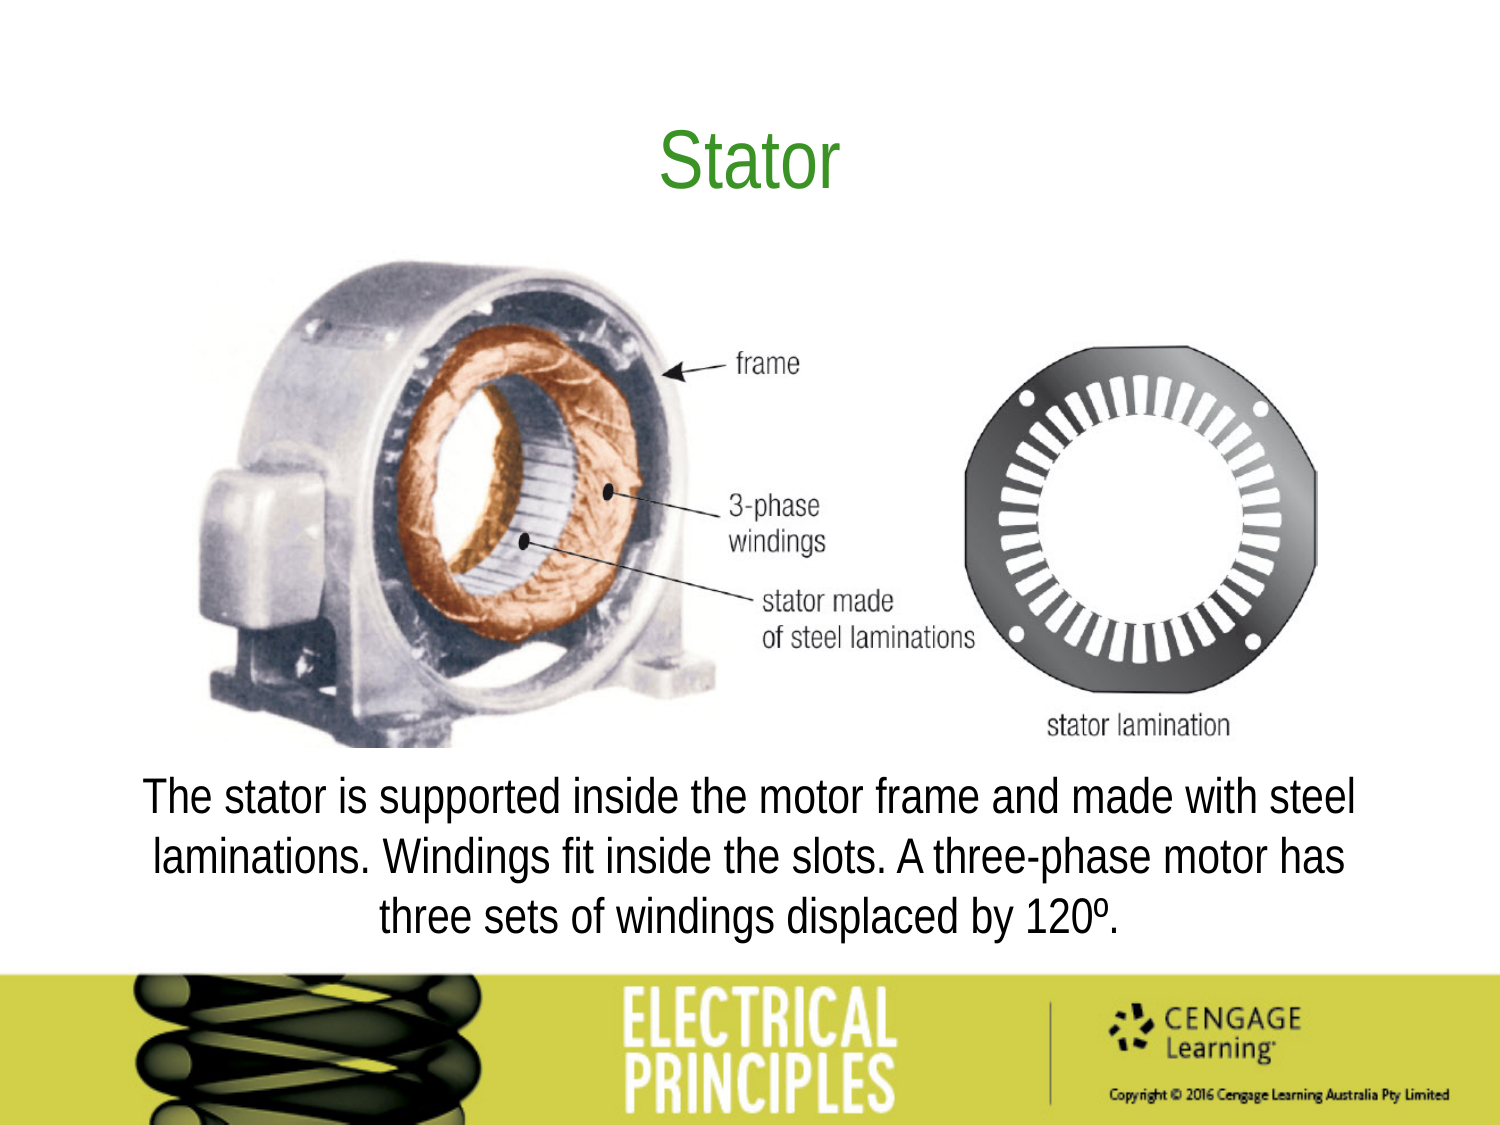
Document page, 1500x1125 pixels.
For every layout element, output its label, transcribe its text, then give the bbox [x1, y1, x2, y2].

title Stator [0, 0, 1500, 207]
text_box The stator is supported inside the motor frame and made with steel laminations. Windings fit inside the slots. A three-phase motor has three sets of windings displaced by 120º. [100, 755, 1400, 951]
picture [0, 207, 1500, 1125]
